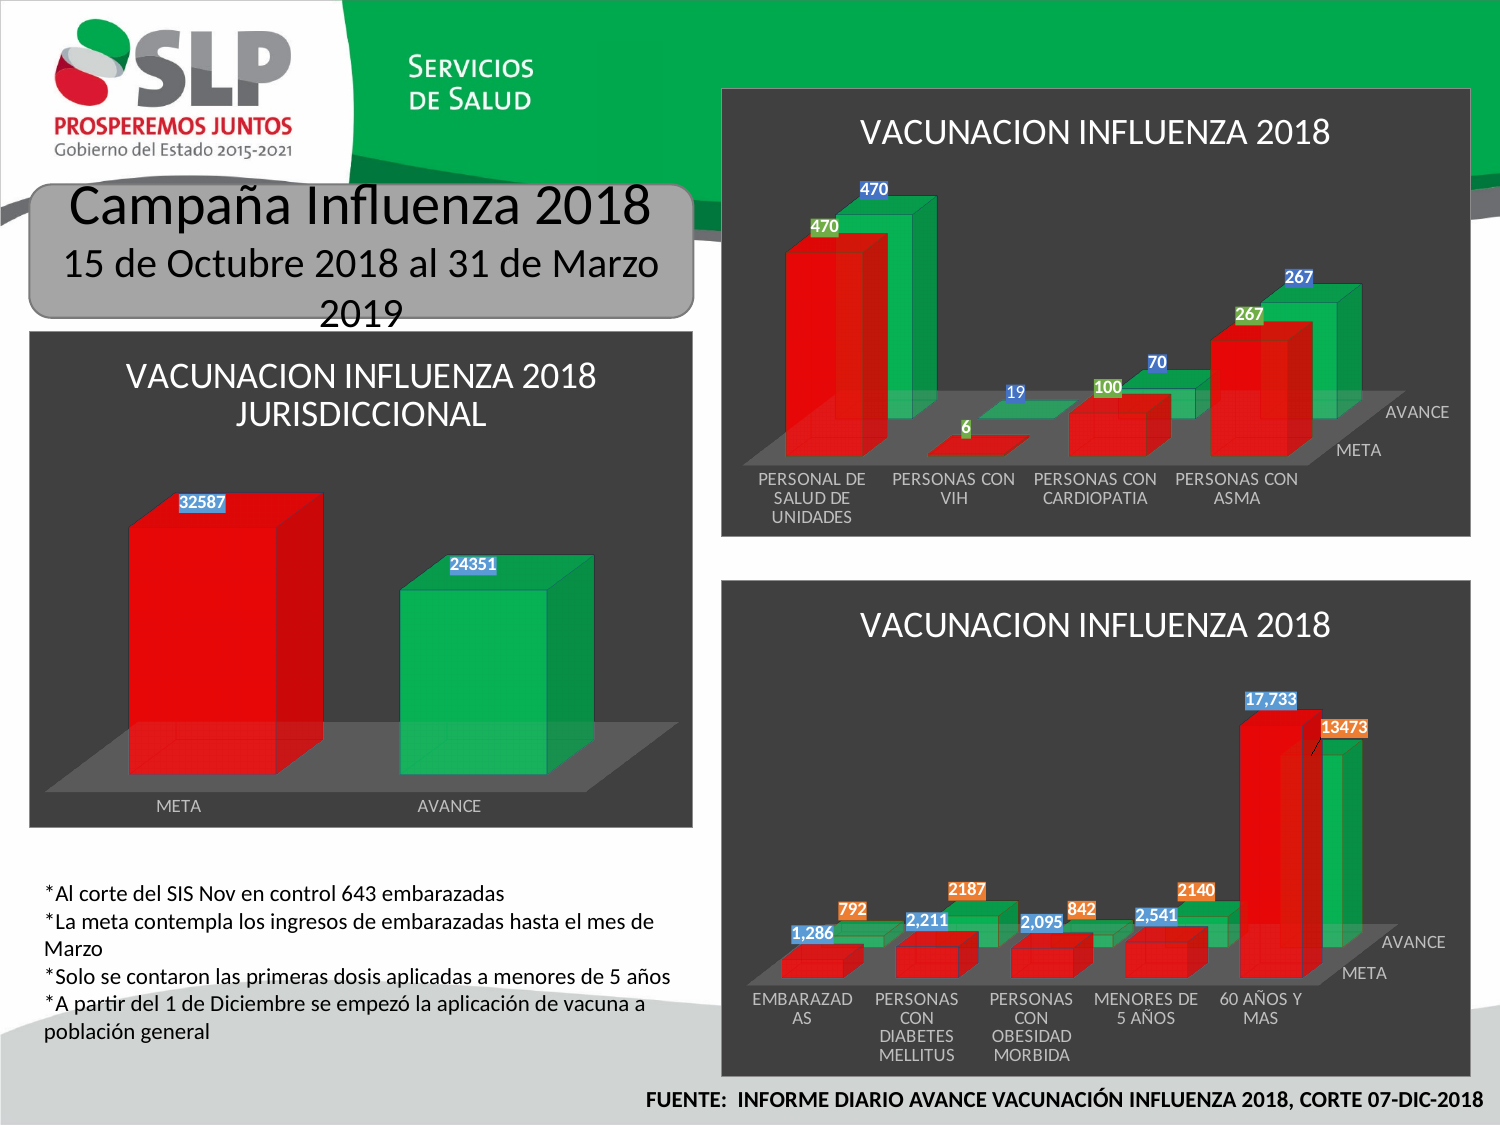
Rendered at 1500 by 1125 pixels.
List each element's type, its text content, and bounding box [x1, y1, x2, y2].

chart [720, 87, 1471, 538]
text_box FUENTE: INFORME DIARIO AVANCE VACUNACIÓN INFLUENZA 2018, CORTE 07-DIC-2018 [619, 1076, 1500, 1120]
chart [720, 579, 1471, 1077]
text_box *Al corte del SIS Nov en control 643 embarazadas *La meta contempla los ingresos de embarazadas hasta el mes de Marzo *Solo se contaron las primeras dosis aplicadas a menores de 5 años *A partir del 1 de Diciembre se empezó la aplicación de vacuna a población general [29, 871, 694, 1052]
chart [29, 330, 694, 829]
picture [0, 0, 1500, 1125]
text_box Campaña Influenza 2018 15 de Octubre 2018 al 31 de Marzo 2019 [28, 183, 695, 319]
